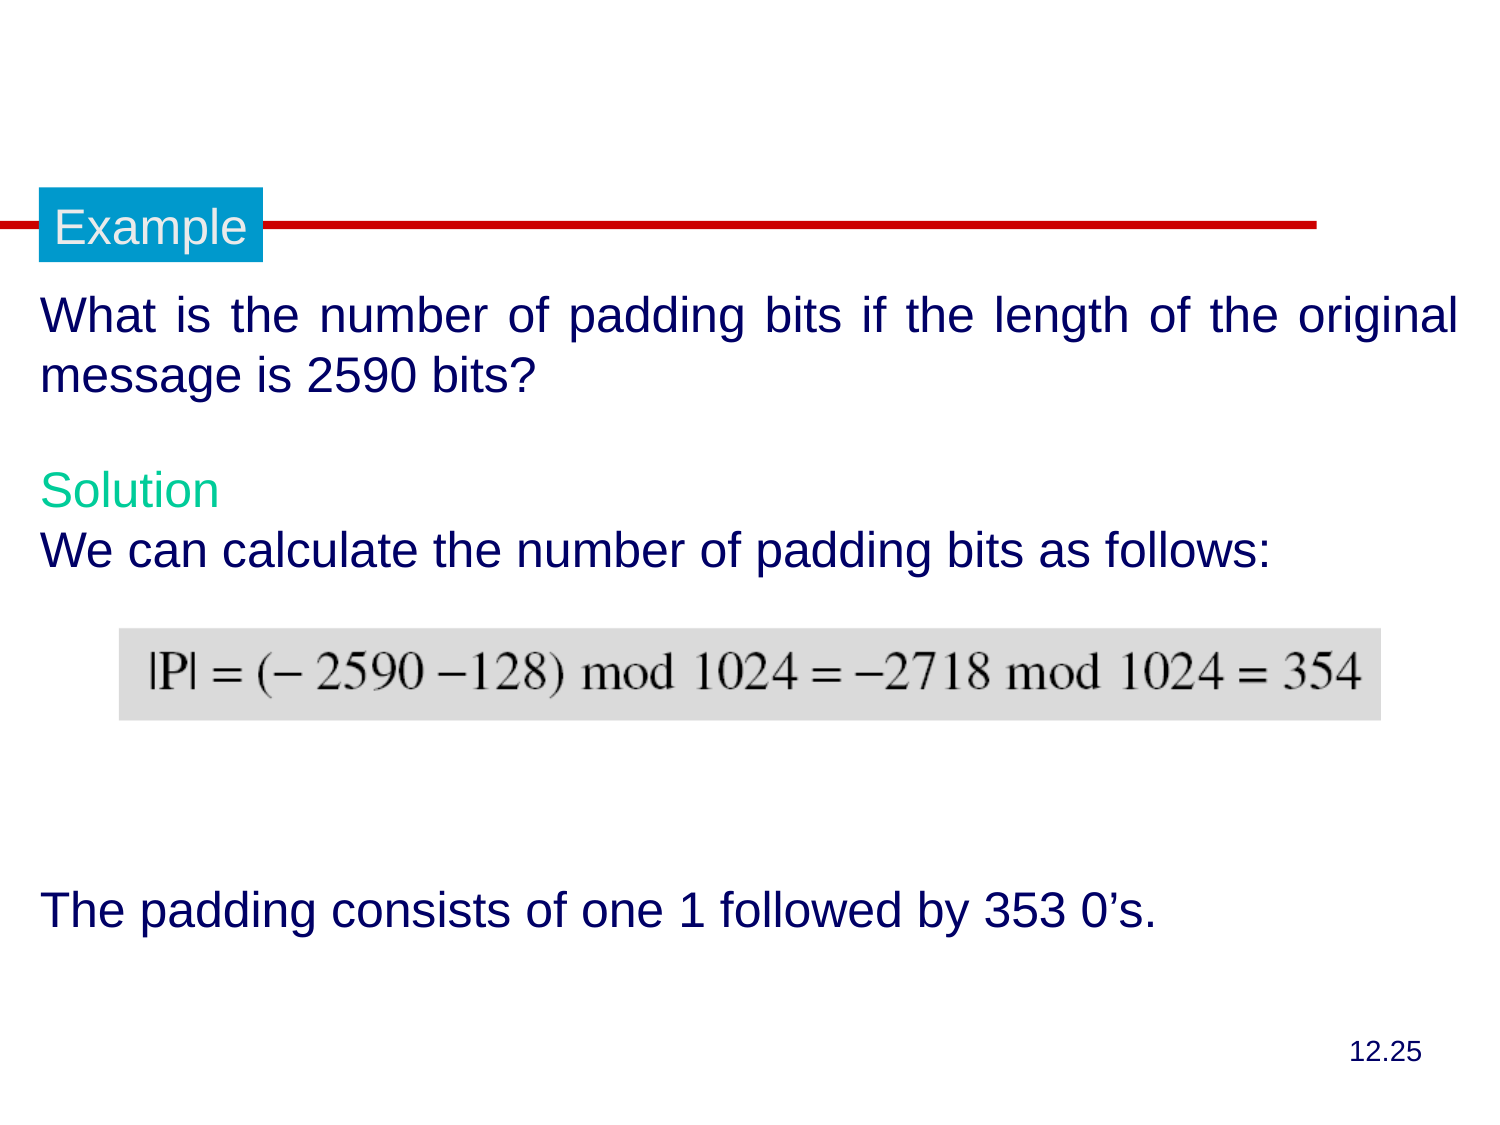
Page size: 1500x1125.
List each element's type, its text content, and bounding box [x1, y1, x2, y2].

text_box Example [38, 187, 263, 263]
slide_number 12.25 [1125, 1012, 1438, 1088]
text_box What is the number of padding bits if the length of the original message is 2590 bits? [24, 275, 1475, 410]
picture [118, 612, 1382, 745]
text_box Solution We can calculate the number of padding bits as follows: [24, 450, 1475, 585]
text_box The padding consists of one 1 followed by 353 0’s. [24, 870, 1475, 945]
